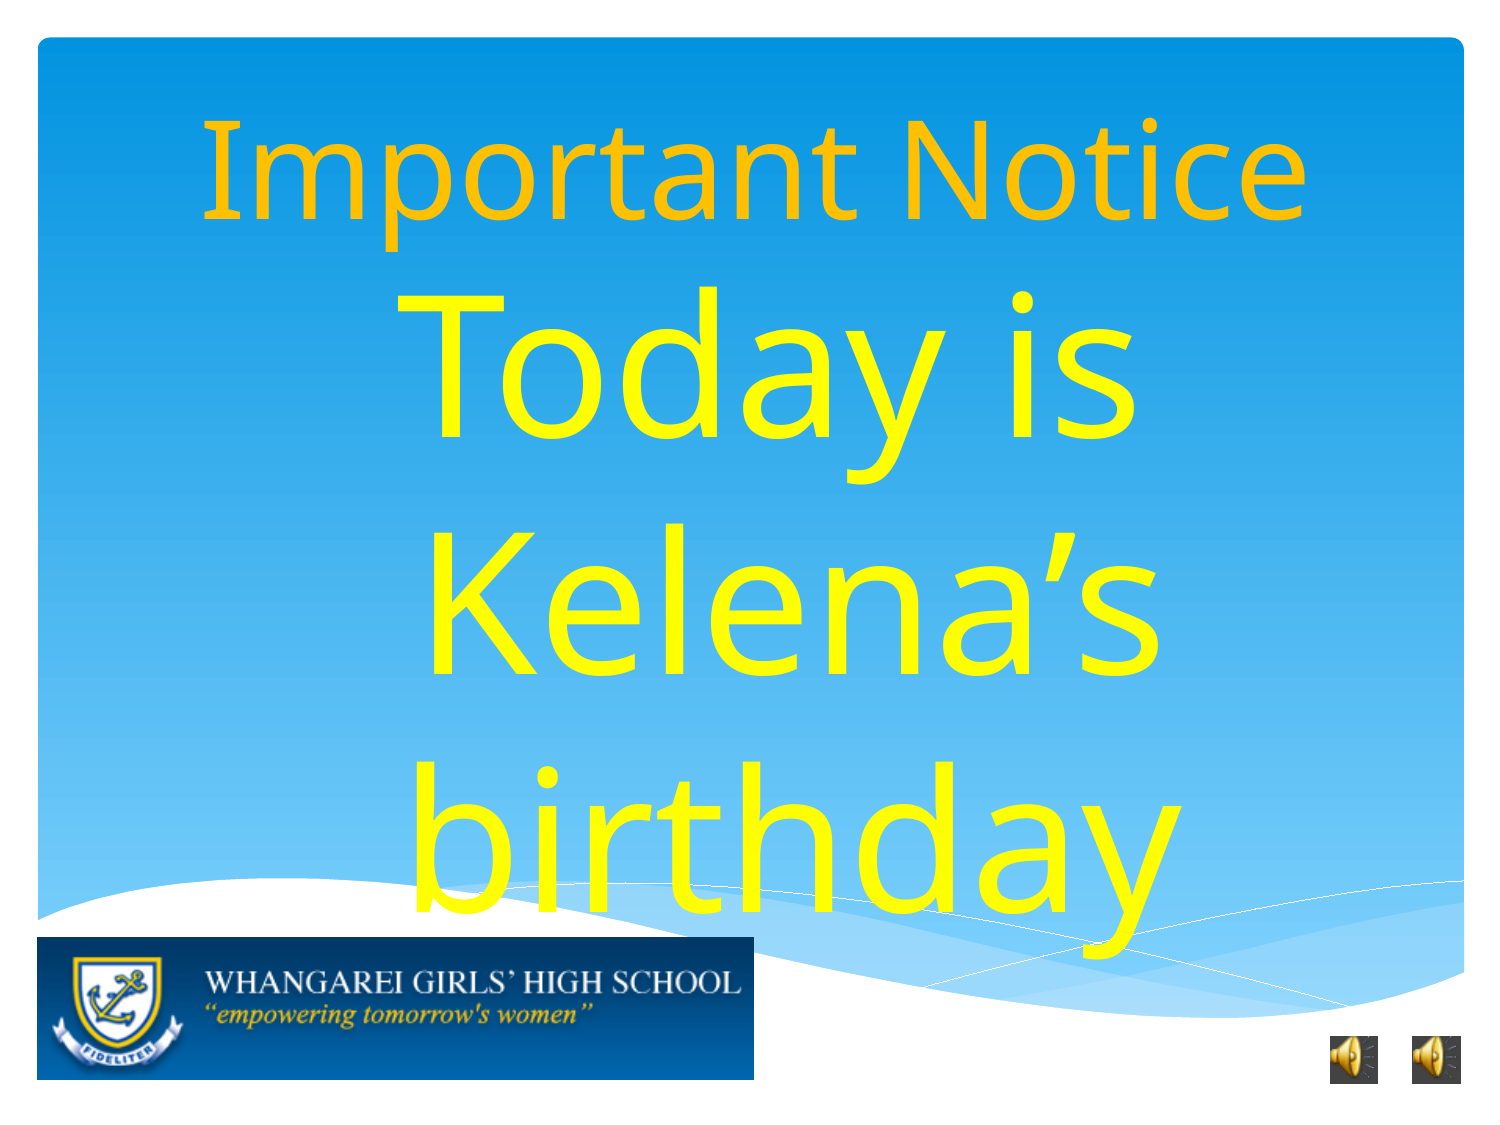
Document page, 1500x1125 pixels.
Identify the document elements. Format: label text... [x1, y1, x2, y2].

text_box Today is Kelena’s birthday [149, 231, 1391, 963]
picture [1328, 1034, 1380, 1086]
picture [37, 937, 754, 1080]
text_box Important Notice [149, 37, 1362, 255]
picture [1411, 1034, 1462, 1086]
